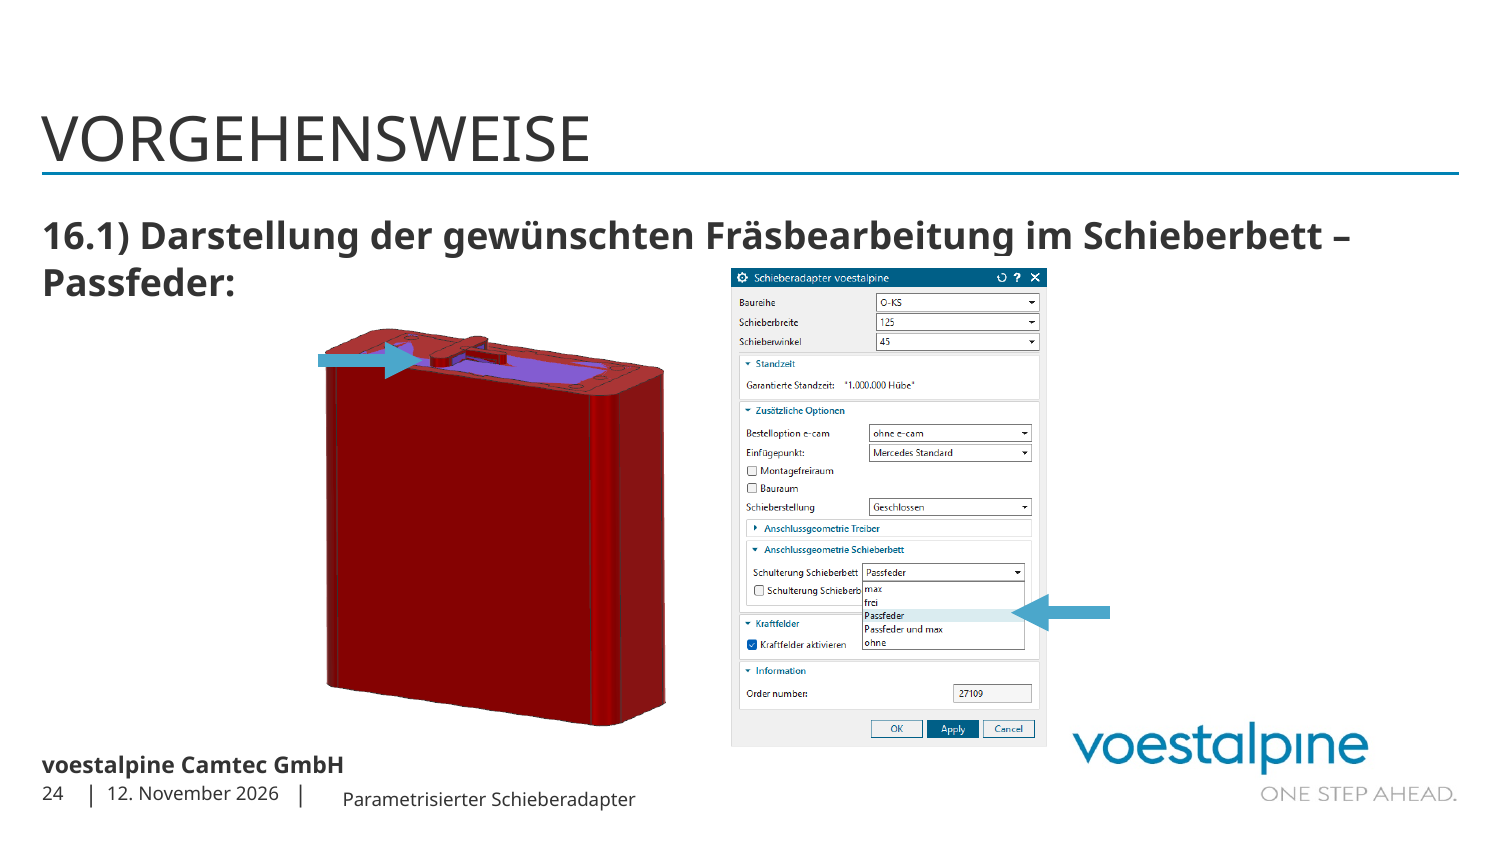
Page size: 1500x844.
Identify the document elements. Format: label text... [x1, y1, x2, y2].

picture [716, 255, 1500, 844]
slide_number 11. März 2025 [89, 772, 297, 818]
picture [311, 307, 687, 739]
footer Parametrisierter Schieberadapter [327, 776, 1012, 821]
slide_number 24 [41, 772, 89, 818]
title VORGEHENSWEISE [41, 28, 1459, 175]
list 16.1) Darstellung der gewünschten Fräsbearbeitung im Schieberbett – Passfeder: [41, 209, 1459, 709]
